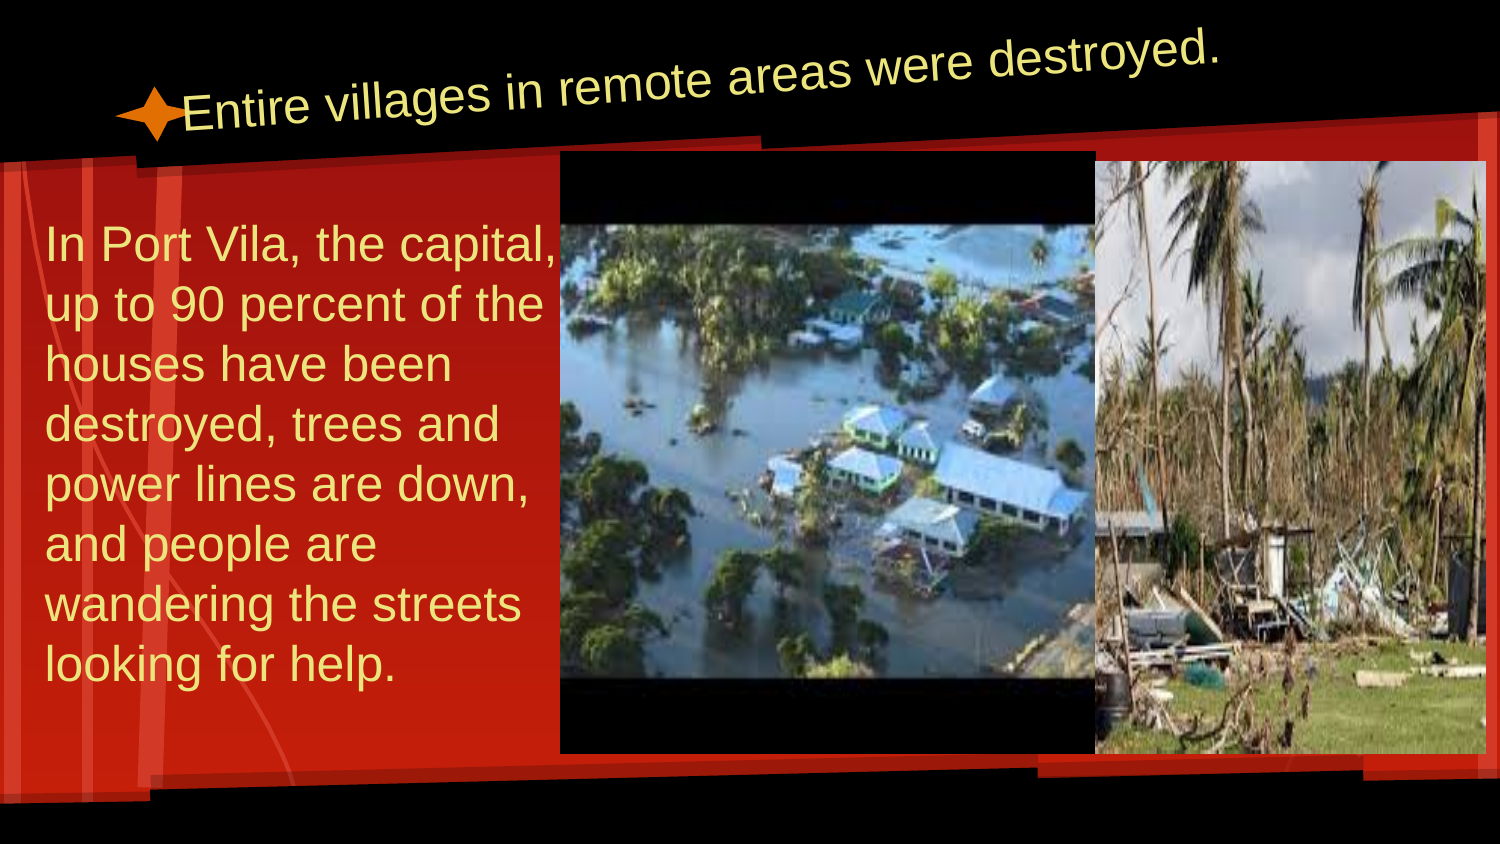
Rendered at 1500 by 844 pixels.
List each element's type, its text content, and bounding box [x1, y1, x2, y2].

title Entire villages in remote areas were destroyed. [161, 0, 1500, 183]
list In Port Vila, the capital, up to 90 percent of the houses have been destroyed, trees and power lines are down, and people are wandering the streets looking for help. [29, 196, 555, 754]
picture [560, 151, 1486, 754]
